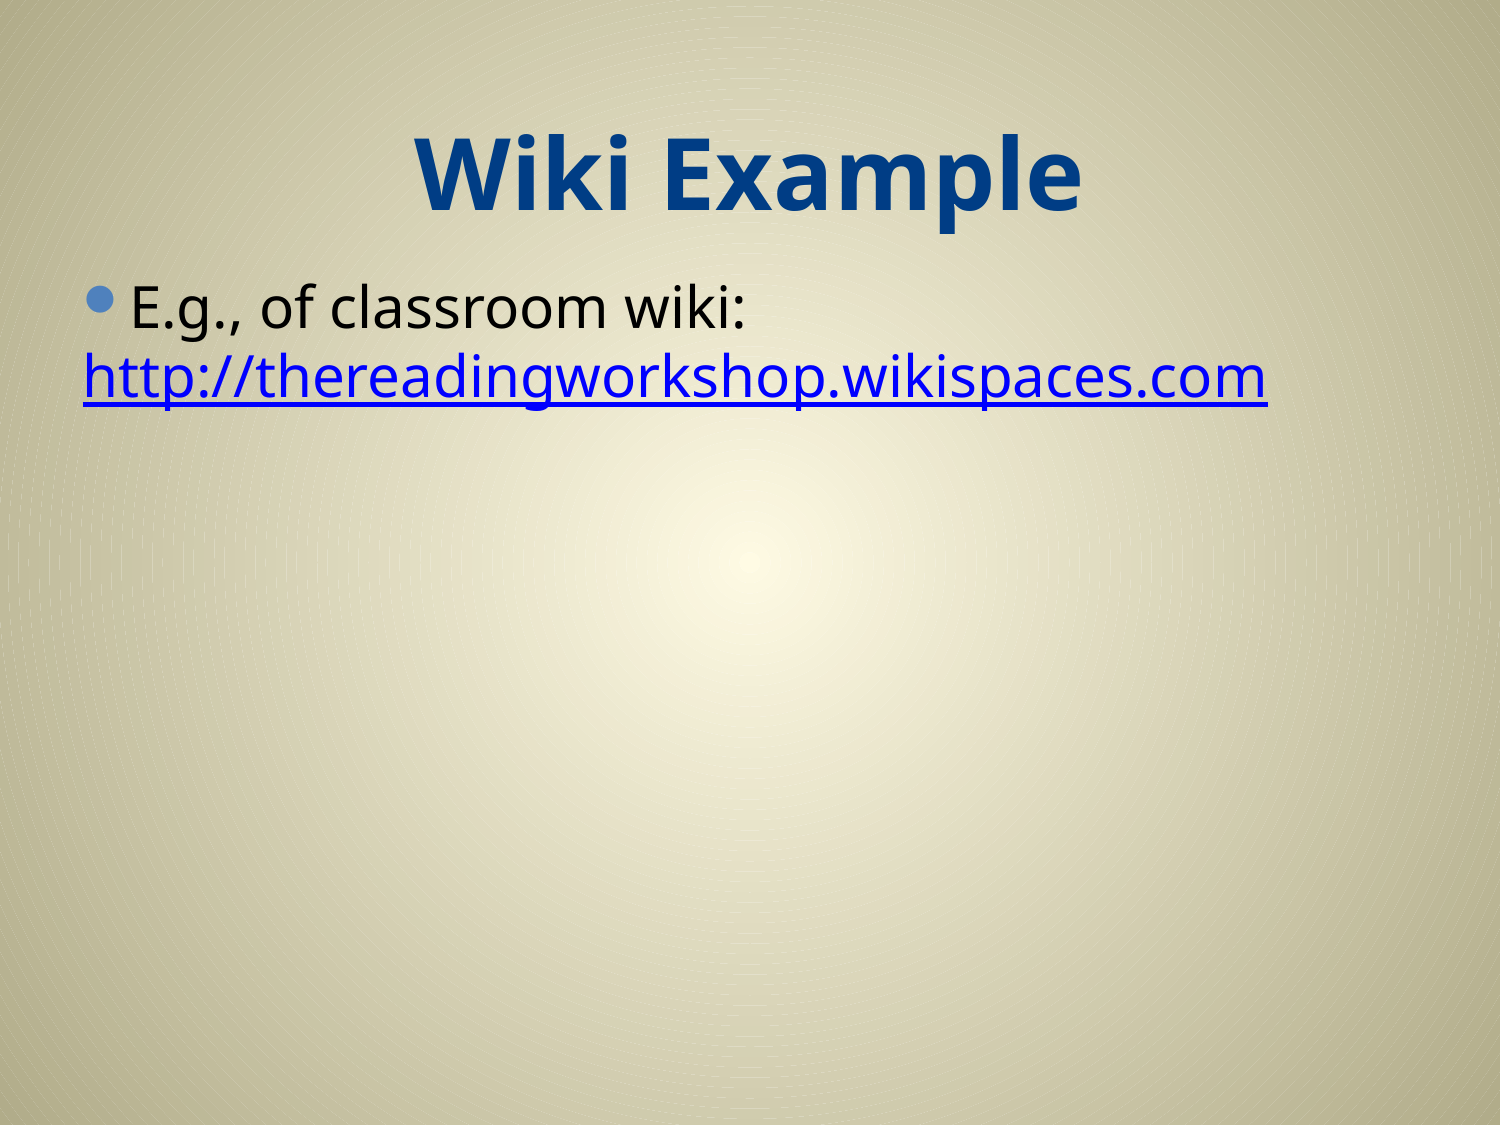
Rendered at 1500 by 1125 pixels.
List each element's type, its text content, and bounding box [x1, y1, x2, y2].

title Wiki Example [75, 50, 1425, 238]
list E.g., of classroom wiki: http://thereadingworkshop.wikispaces.com [75, 262, 1425, 1005]
